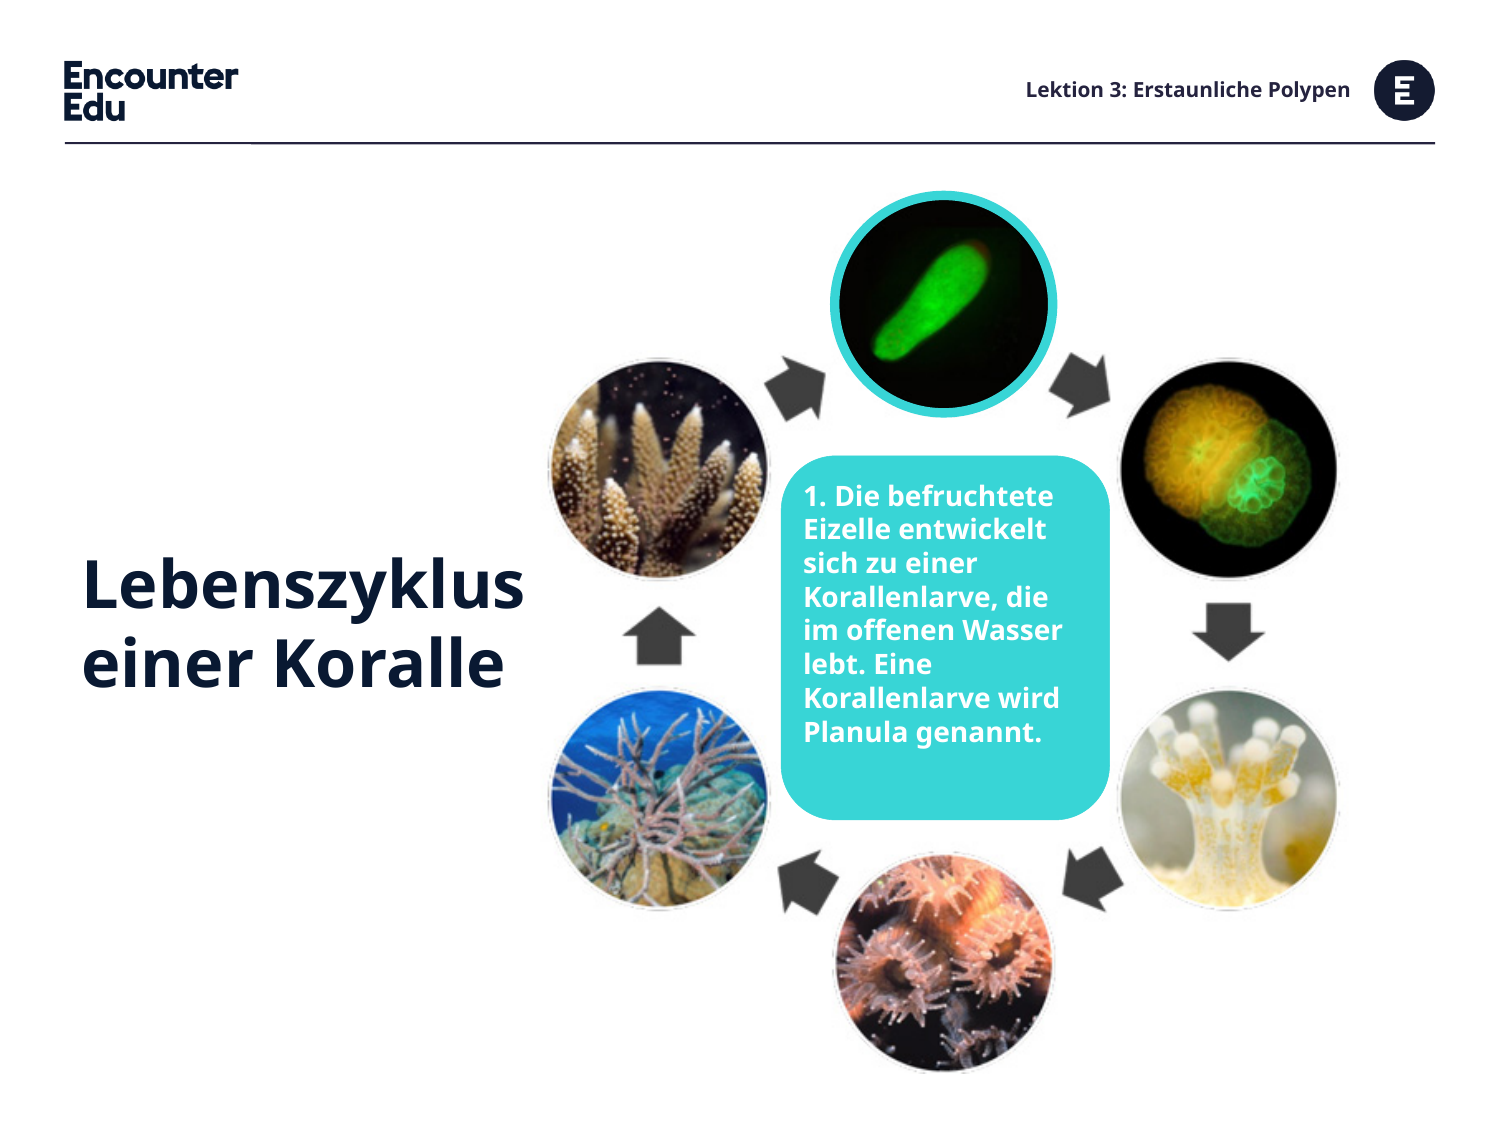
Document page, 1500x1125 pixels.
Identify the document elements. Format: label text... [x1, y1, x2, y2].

picture [408, 192, 1477, 1075]
picture [1372, 58, 1436, 122]
title Lektion 3: Erstaunliche Polypen [749, 67, 1359, 114]
text_box Lebenszyklus einer Koralle [73, 533, 408, 709]
picture [60, 59, 243, 122]
